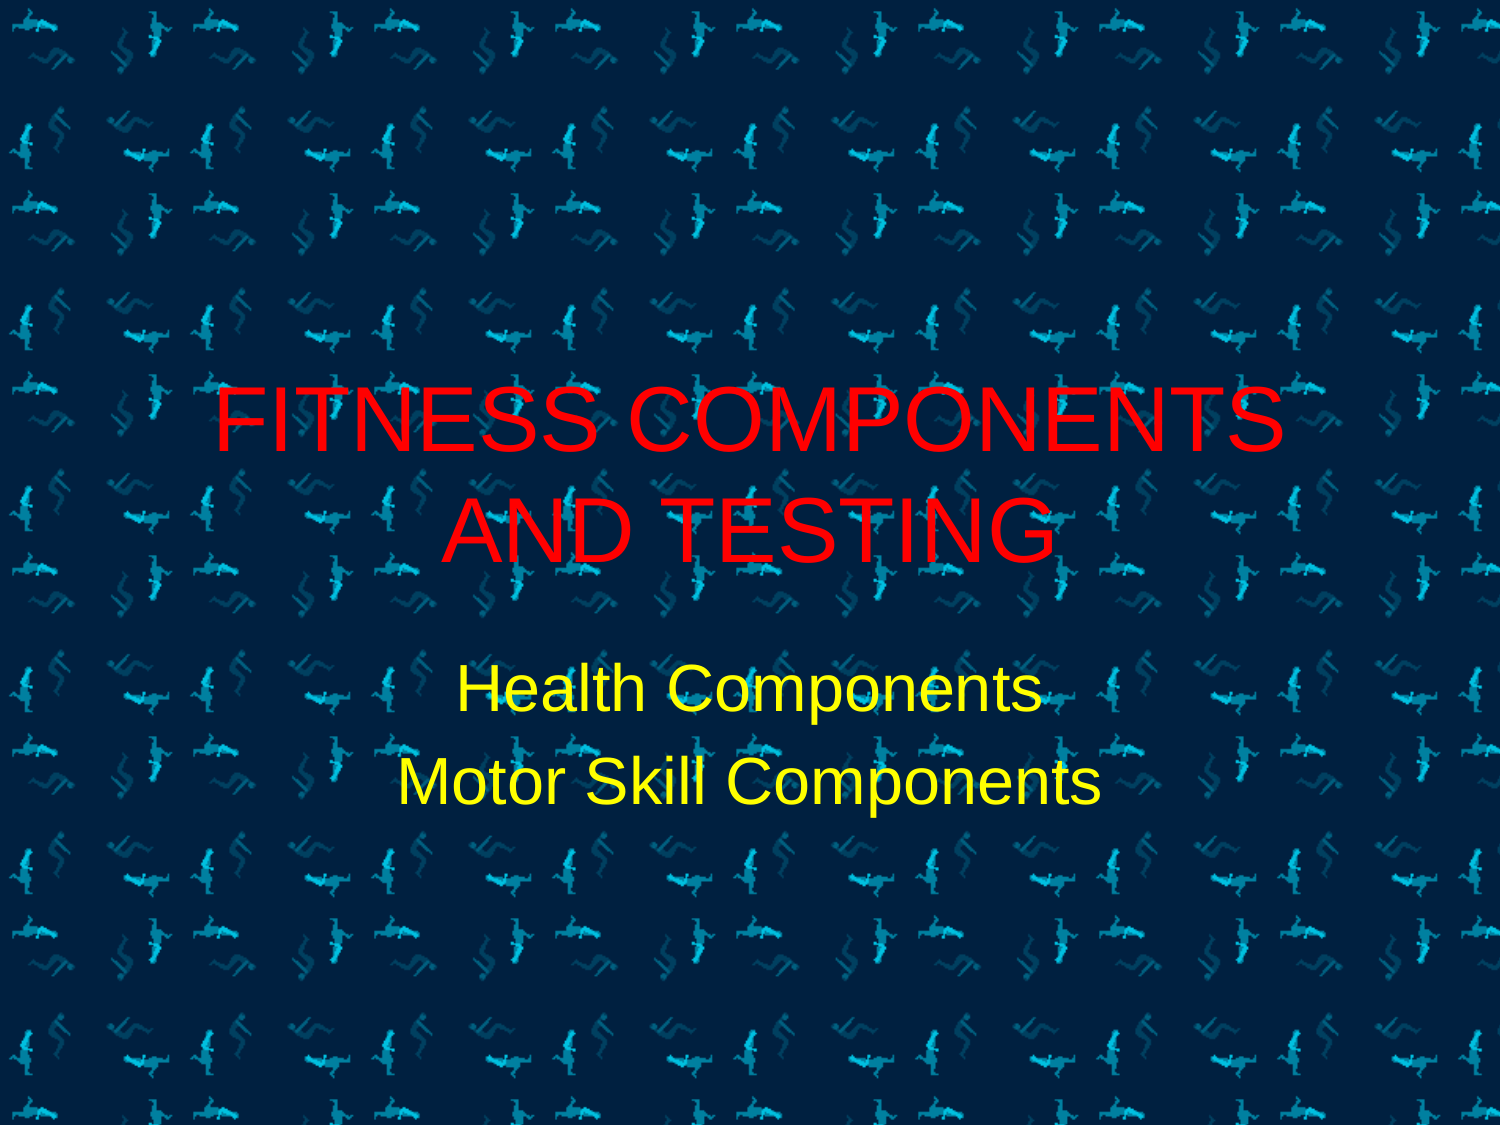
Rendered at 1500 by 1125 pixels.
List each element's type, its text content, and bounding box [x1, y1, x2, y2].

picture [1487, 384, 1500, 389]
picture [1487, 203, 1500, 208]
picture [1487, 746, 1500, 752]
picture [1487, 565, 1500, 570]
title FITNESS COMPONENTS AND TESTING [112, 349, 1388, 591]
picture [1487, 21, 1500, 27]
picture [1487, 928, 1500, 933]
picture [1487, 1109, 1500, 1114]
subtitle Health Components Motor Skill Components [224, 637, 1276, 926]
picture [0, 0, 1500, 1125]
